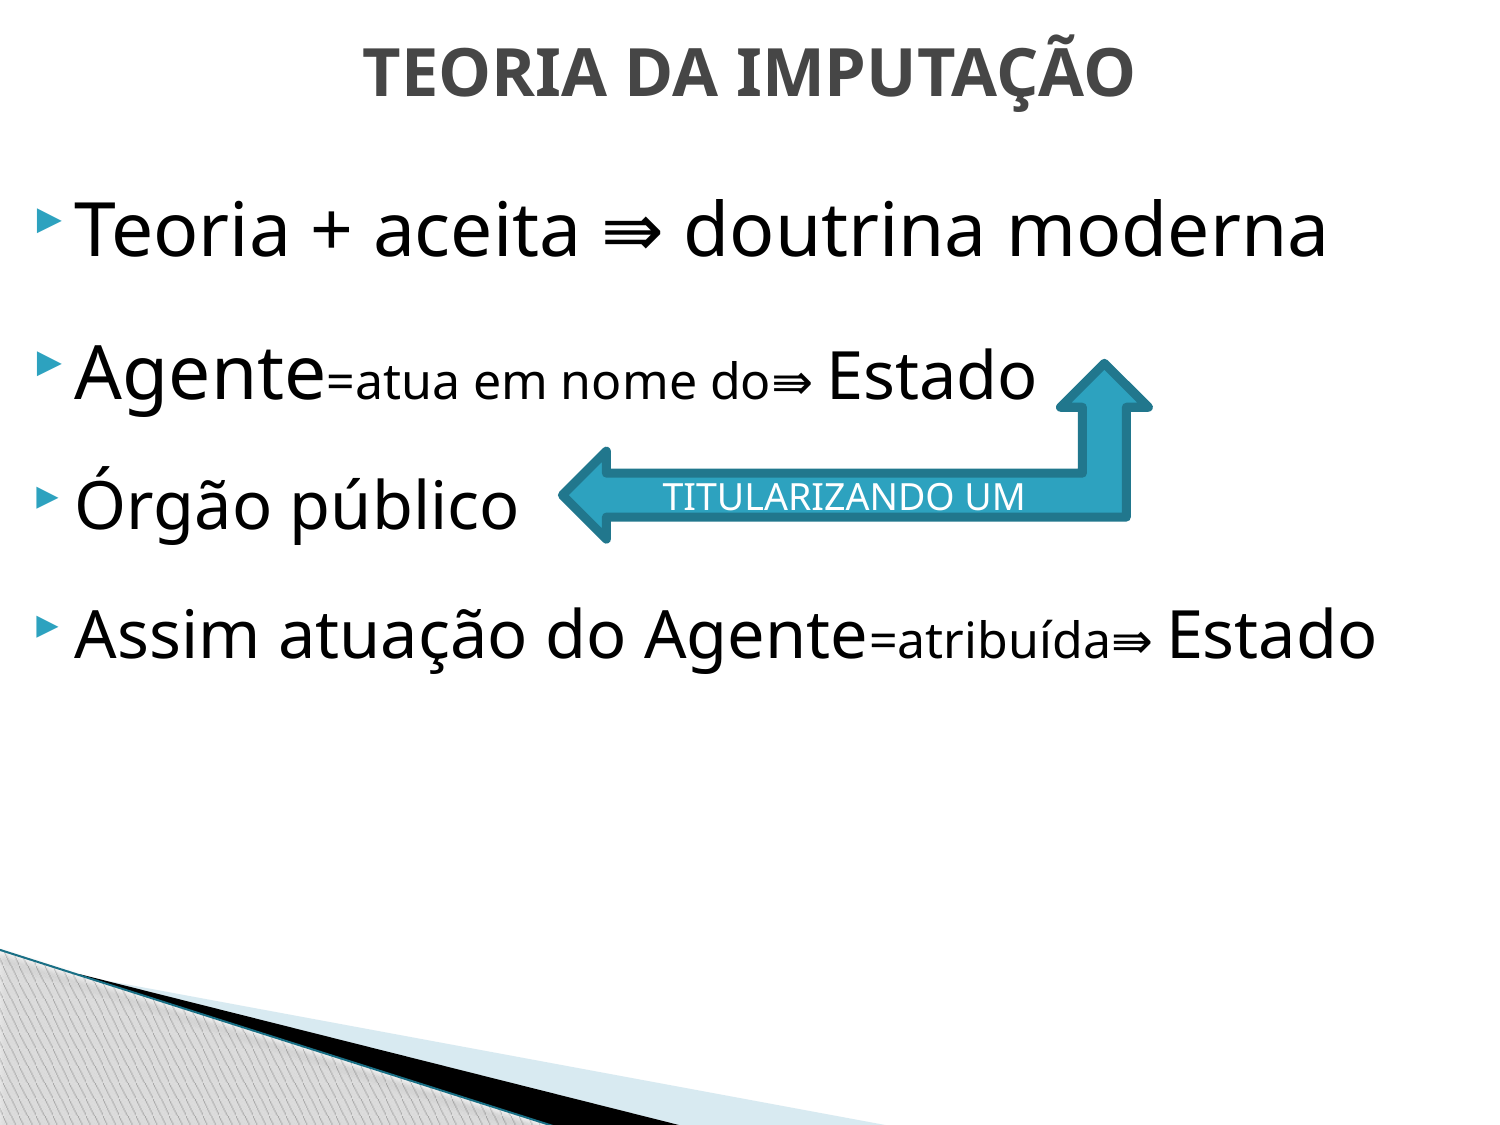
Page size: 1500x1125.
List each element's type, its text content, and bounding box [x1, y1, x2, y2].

list Teoria + aceita ⇛ doutrina moderna Agente=atua em nome do⇛ Estado Órgão público Assim atuação do Agente=atribuída⇛ Estado [0, 128, 1477, 1125]
title TEORIA DA IMPUTAÇÃO [0, 0, 1500, 141]
text_box TITULARIZANDO UM [557, 358, 1153, 544]
